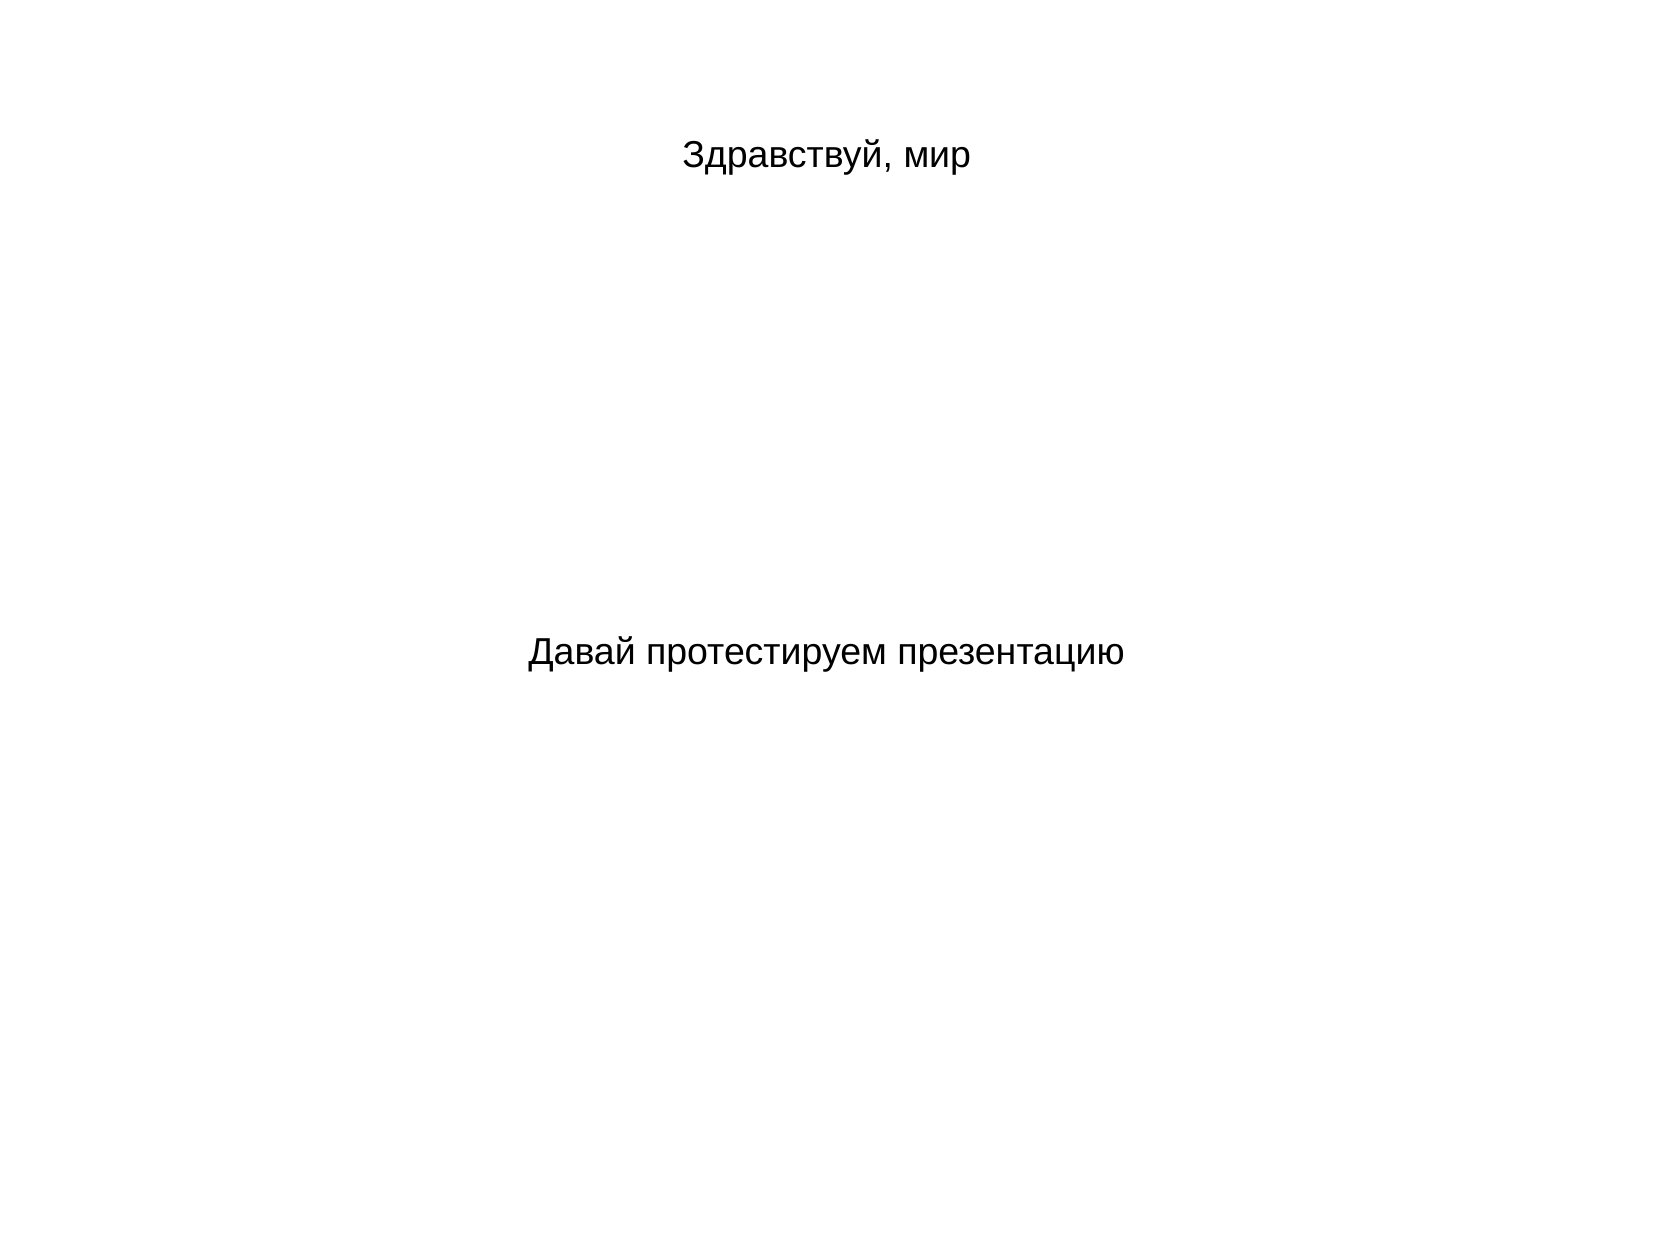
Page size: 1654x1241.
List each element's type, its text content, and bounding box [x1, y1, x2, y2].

text_box Давай протестируем презентацию [82, 290, 1571, 1010]
text_box Здравствуй, мир [82, 49, 1571, 257]
